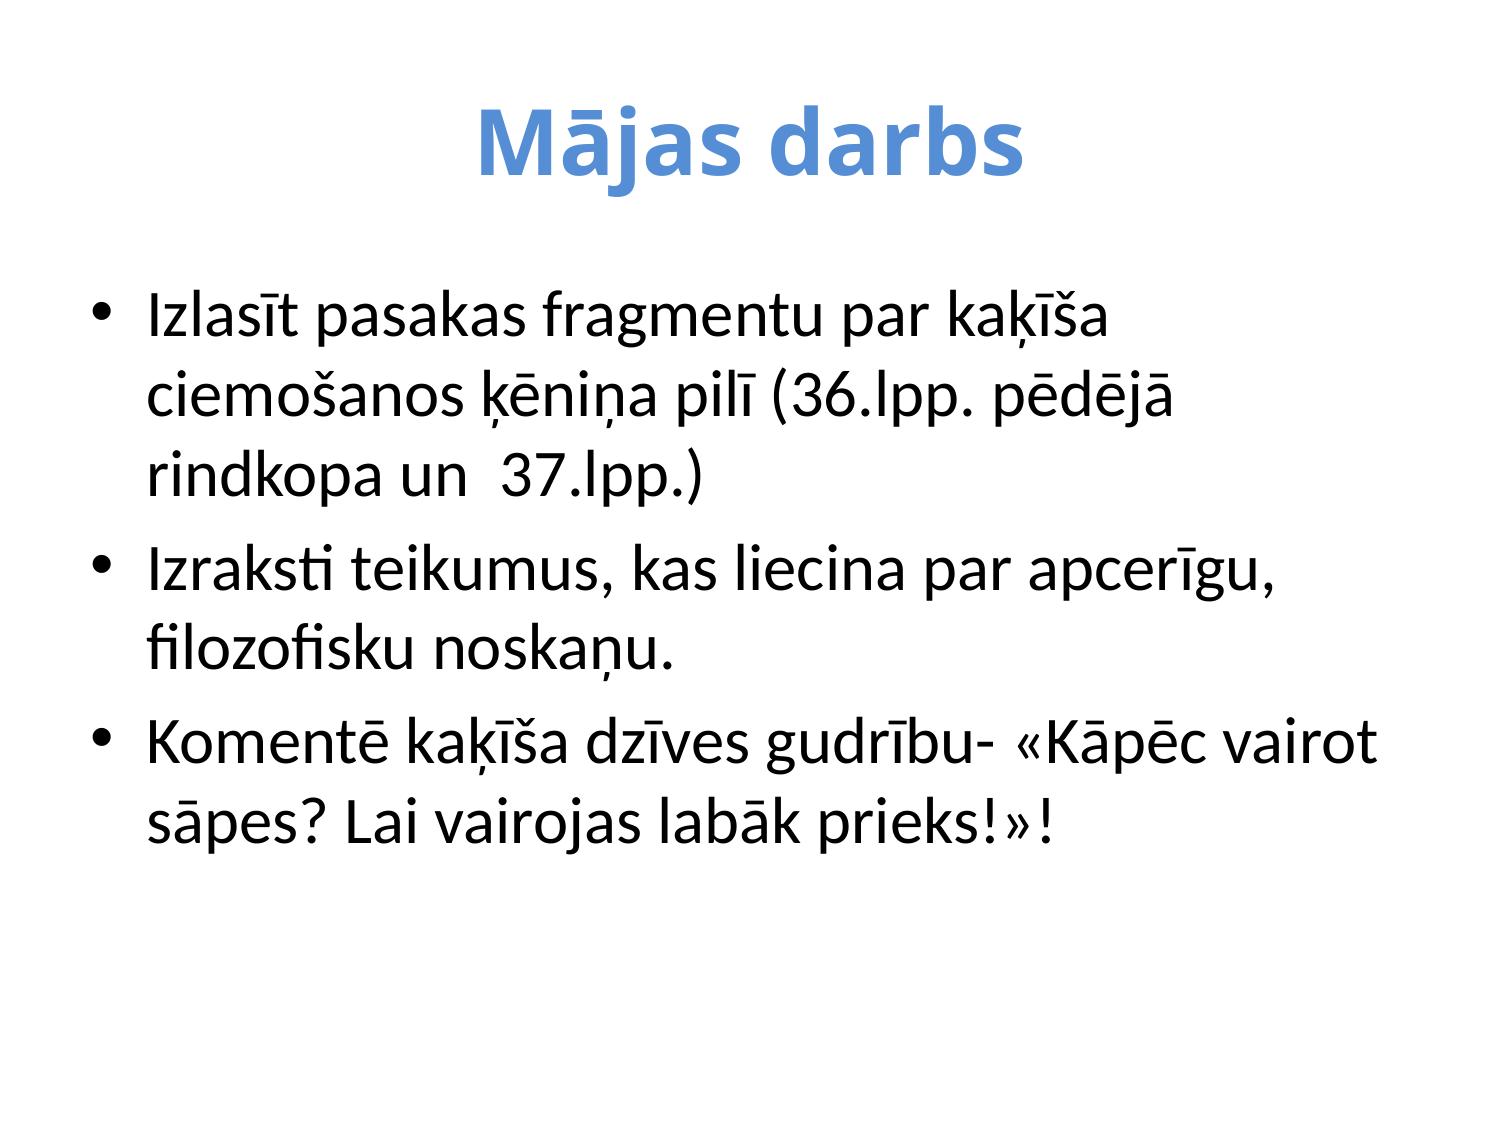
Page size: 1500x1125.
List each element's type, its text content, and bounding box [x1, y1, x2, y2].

title Mājas darbs [75, 45, 1425, 233]
list Izlasīt pasakas fragmentu par kaķīša ciemošanos ķēniņa pilī (36.lpp. pēdējā rindkopa un 37.lpp.) Izraksti teikumus, kas liecina par apcerīgu, filozofisku noskaņu. Komentē kaķīša dzīves gudrību- «Kāpēc vairot sāpes? Lai vairojas labāk prieks!»! [75, 262, 1425, 1005]
